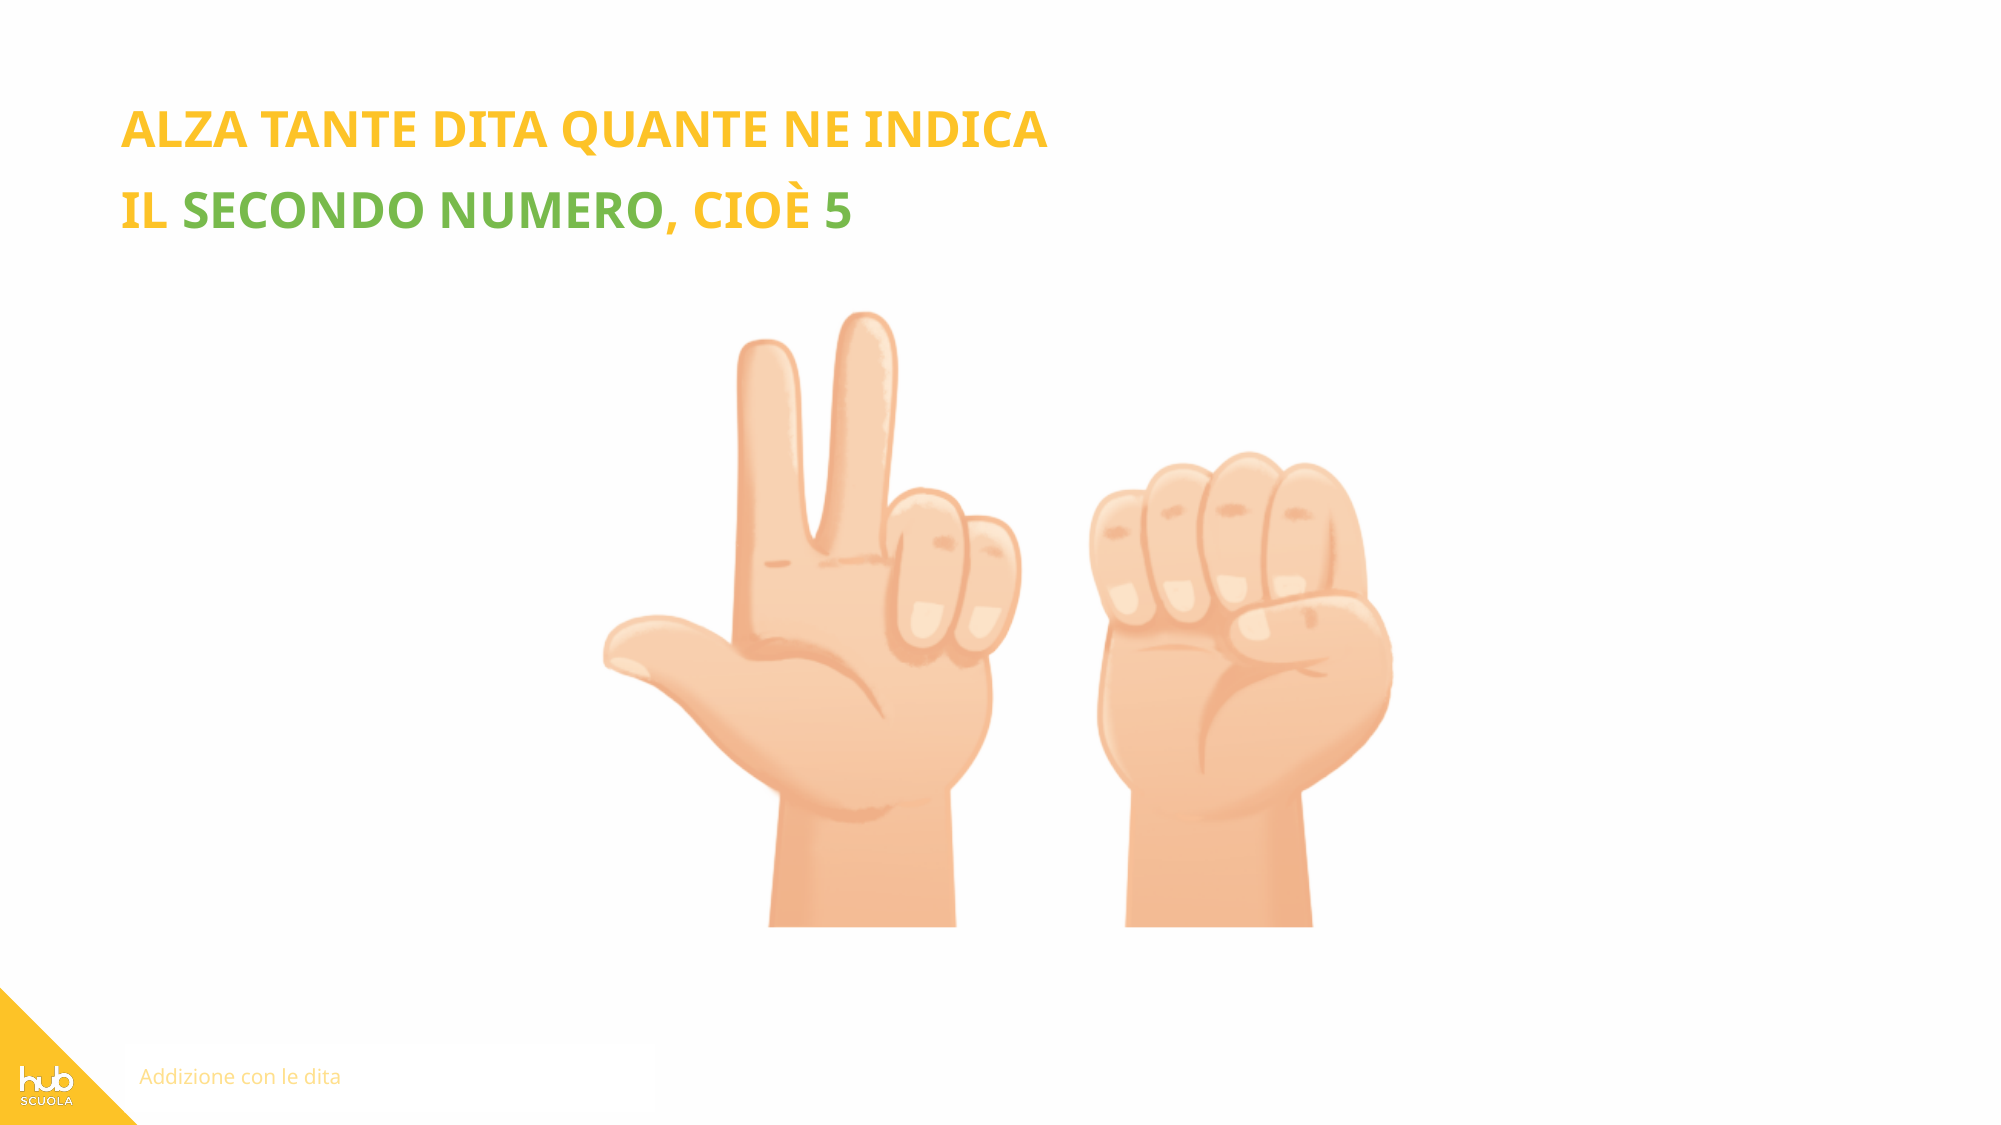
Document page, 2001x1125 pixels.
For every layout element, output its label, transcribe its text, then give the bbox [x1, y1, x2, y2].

picture [598, 306, 1402, 932]
picture [20, 1066, 74, 1106]
list ALZA TANTE DITA QUANTE NE INDICA IL SECONDO NUMERO, CIOÈ 5 [114, 90, 1886, 274]
